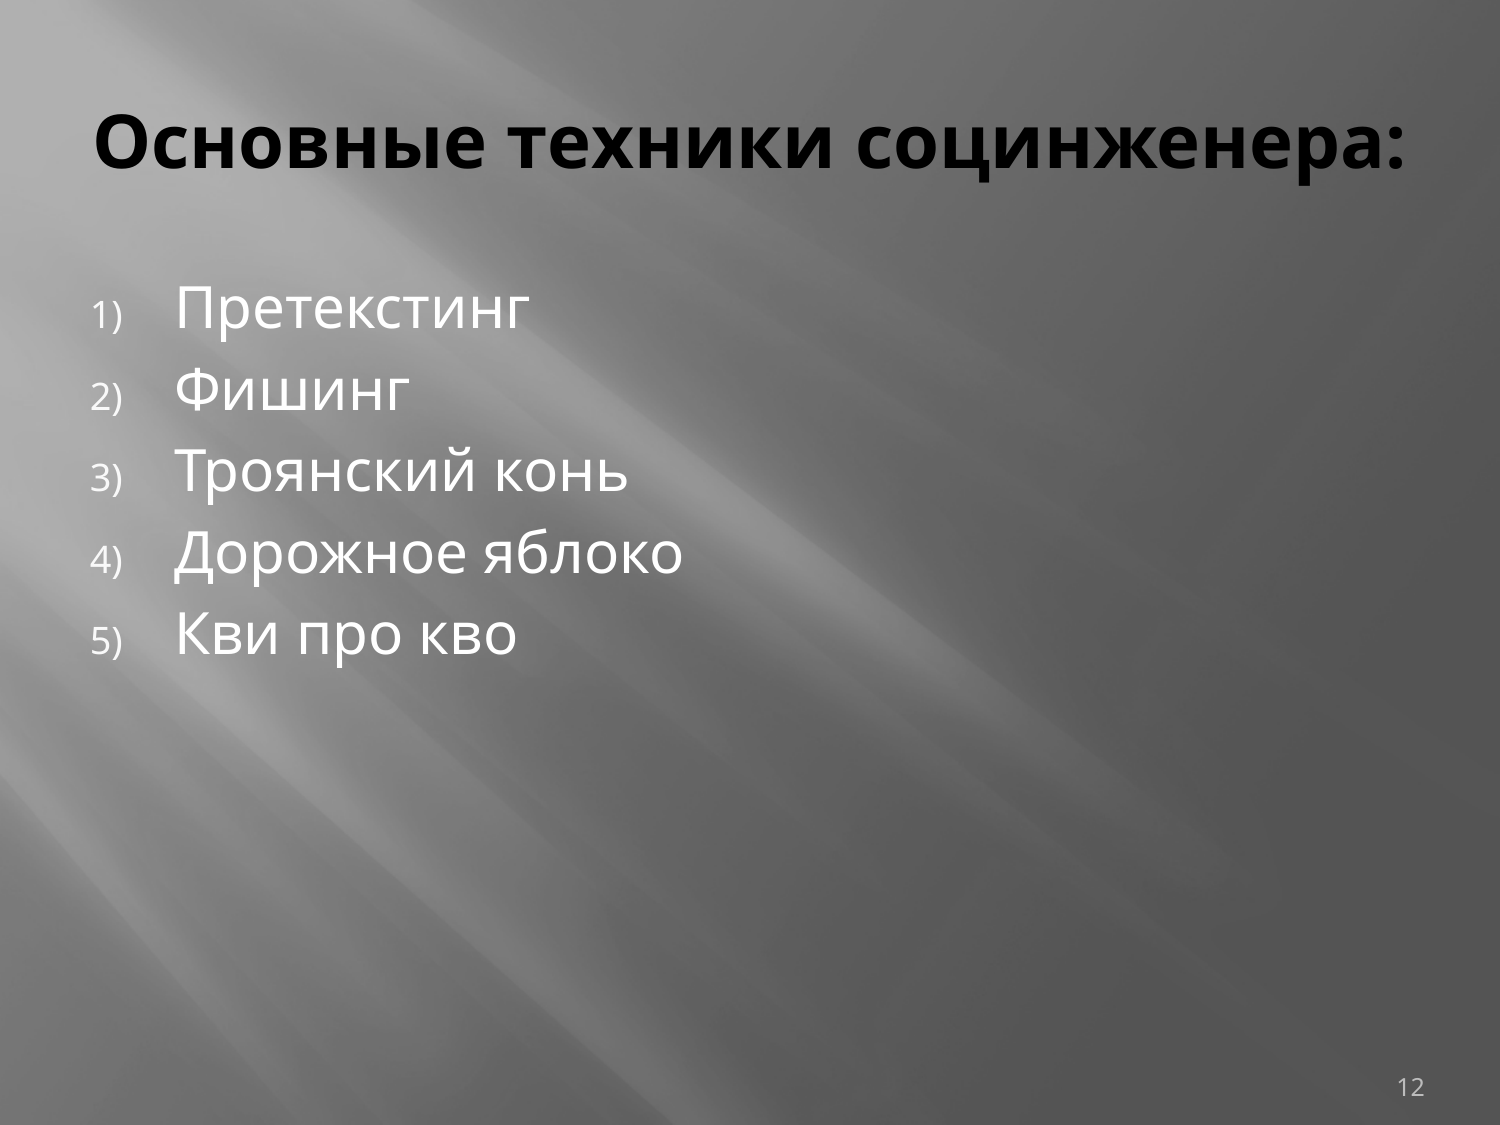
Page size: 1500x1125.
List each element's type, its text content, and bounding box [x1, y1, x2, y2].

title Основные техники социнженера: [75, 45, 1425, 233]
list Претекстинг Фишинг Троянский конь Дорожное яблоко Кви про кво [75, 262, 1425, 1035]
slide_number 12 [1299, 1052, 1425, 1113]
